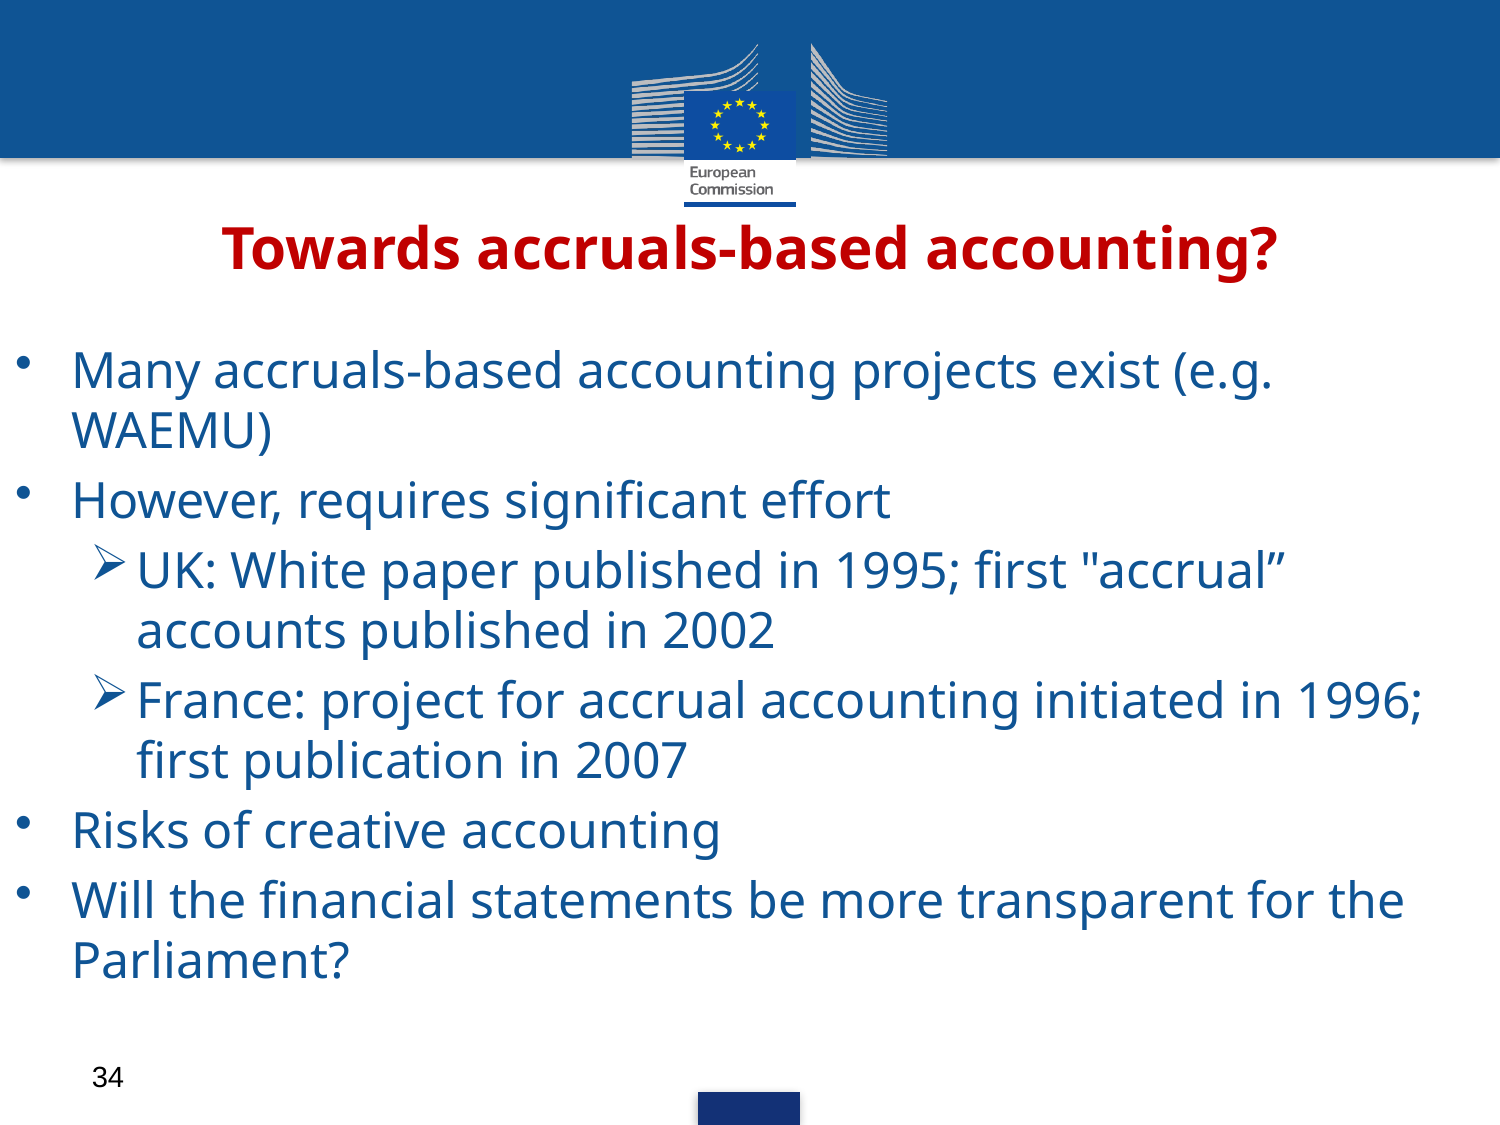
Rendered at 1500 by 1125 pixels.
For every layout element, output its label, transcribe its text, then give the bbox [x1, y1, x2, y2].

slide_number 34 [76, 1022, 553, 1102]
list Many accruals-based accounting projects exist (e.g. WAEMU) However, requires significant effort UK: White paper published in 1995; first "accrual” accounts published in 2002 France: project for accrual accounting initiated in 1996; first publication in 2007 Risks of creative accounting Will the financial statements be more transparent for the Parliament? [0, 331, 1500, 1099]
title Towards accruals-based accounting? [0, 194, 1500, 298]
